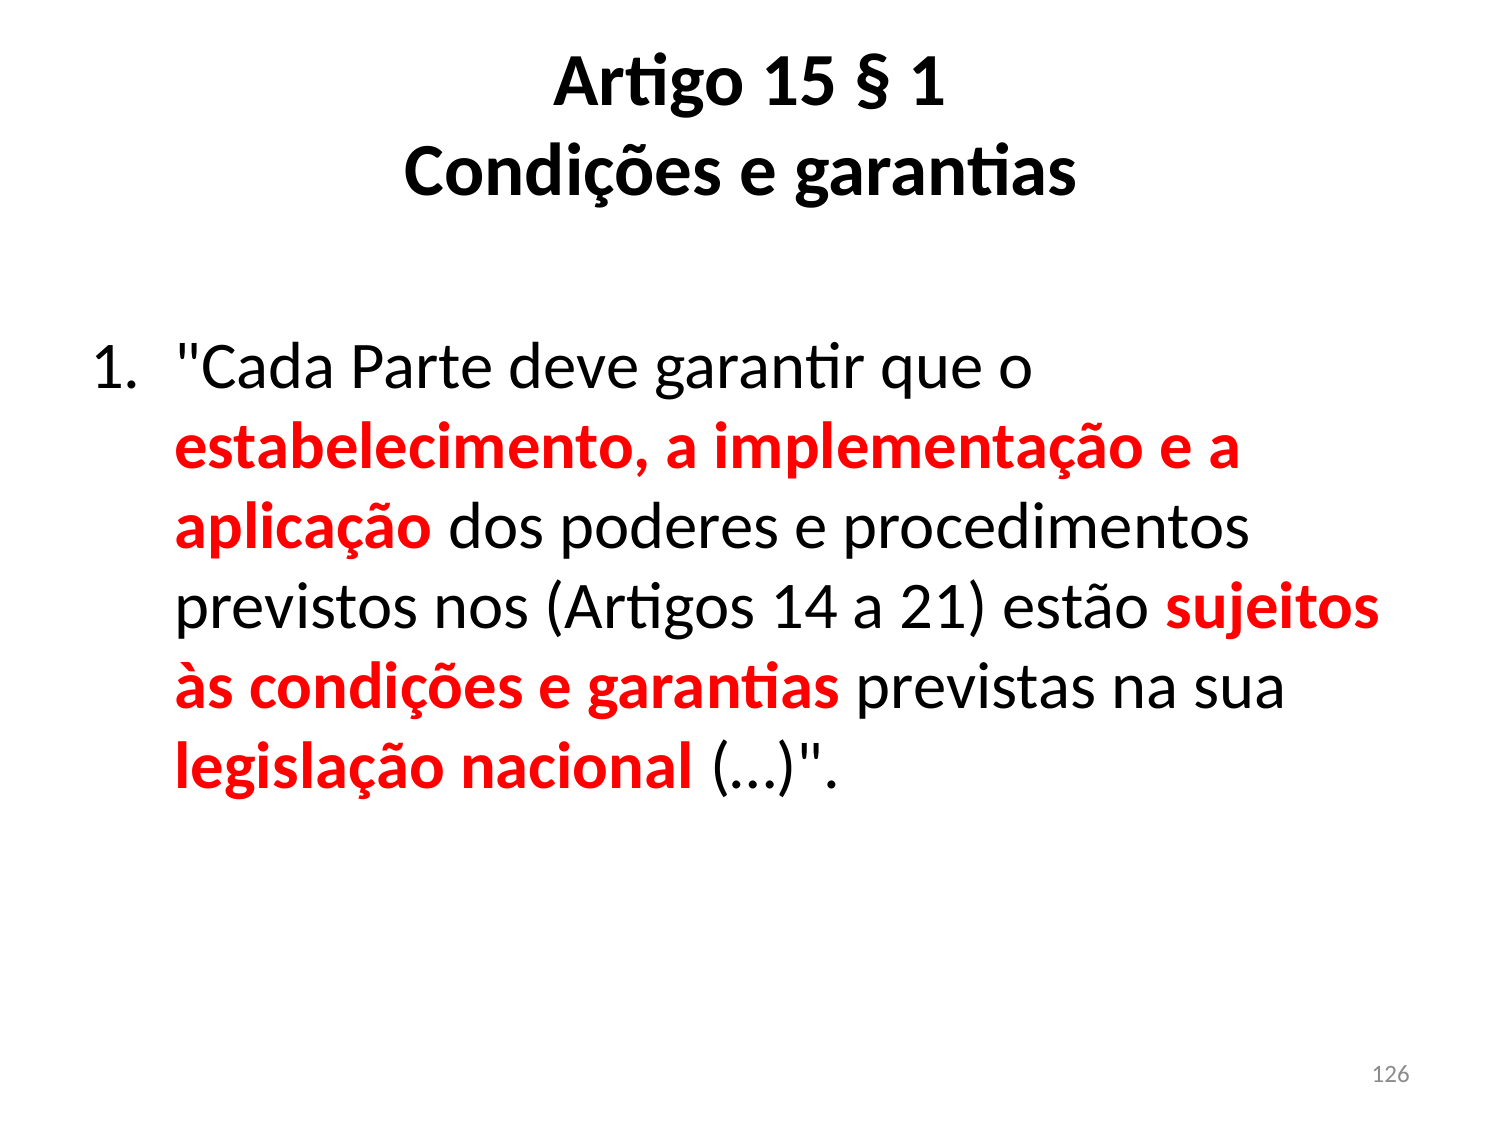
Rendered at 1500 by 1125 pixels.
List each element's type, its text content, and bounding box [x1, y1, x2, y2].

title Artigo 15 § 1 Condições e garantias [74, 44, 1426, 196]
list "Cada Parte deve garantir que o estabelecimento, a implementação e a aplicação dos poderes e procedimentos previstos nos (Artigos 14 a 21) estão sujeitos às condições e garantias previstas na sua legislação nacional (…)". [74, 313, 1426, 1008]
slide_number 126 [1074, 1042, 1425, 1103]
